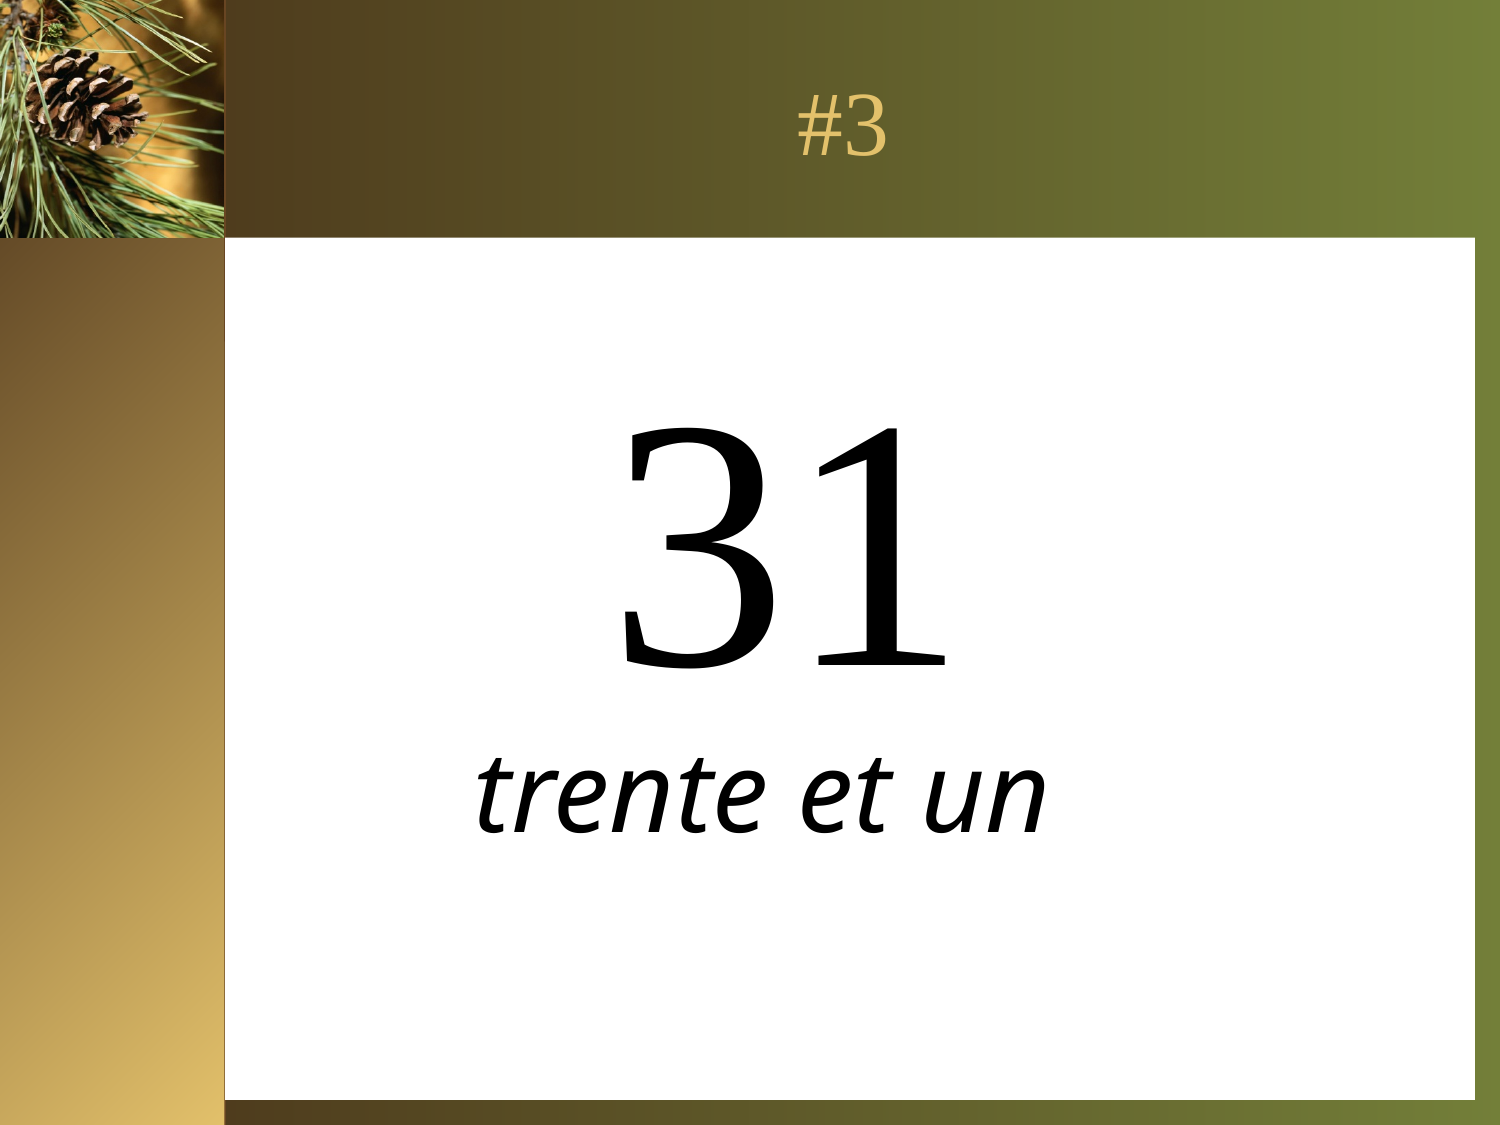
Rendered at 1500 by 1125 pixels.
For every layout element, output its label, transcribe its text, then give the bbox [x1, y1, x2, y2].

picture [0, 0, 224, 238]
text_box trente et un [124, 712, 1400, 886]
title #3 [249, 24, 1438, 213]
text_box 31 [437, 299, 1138, 712]
